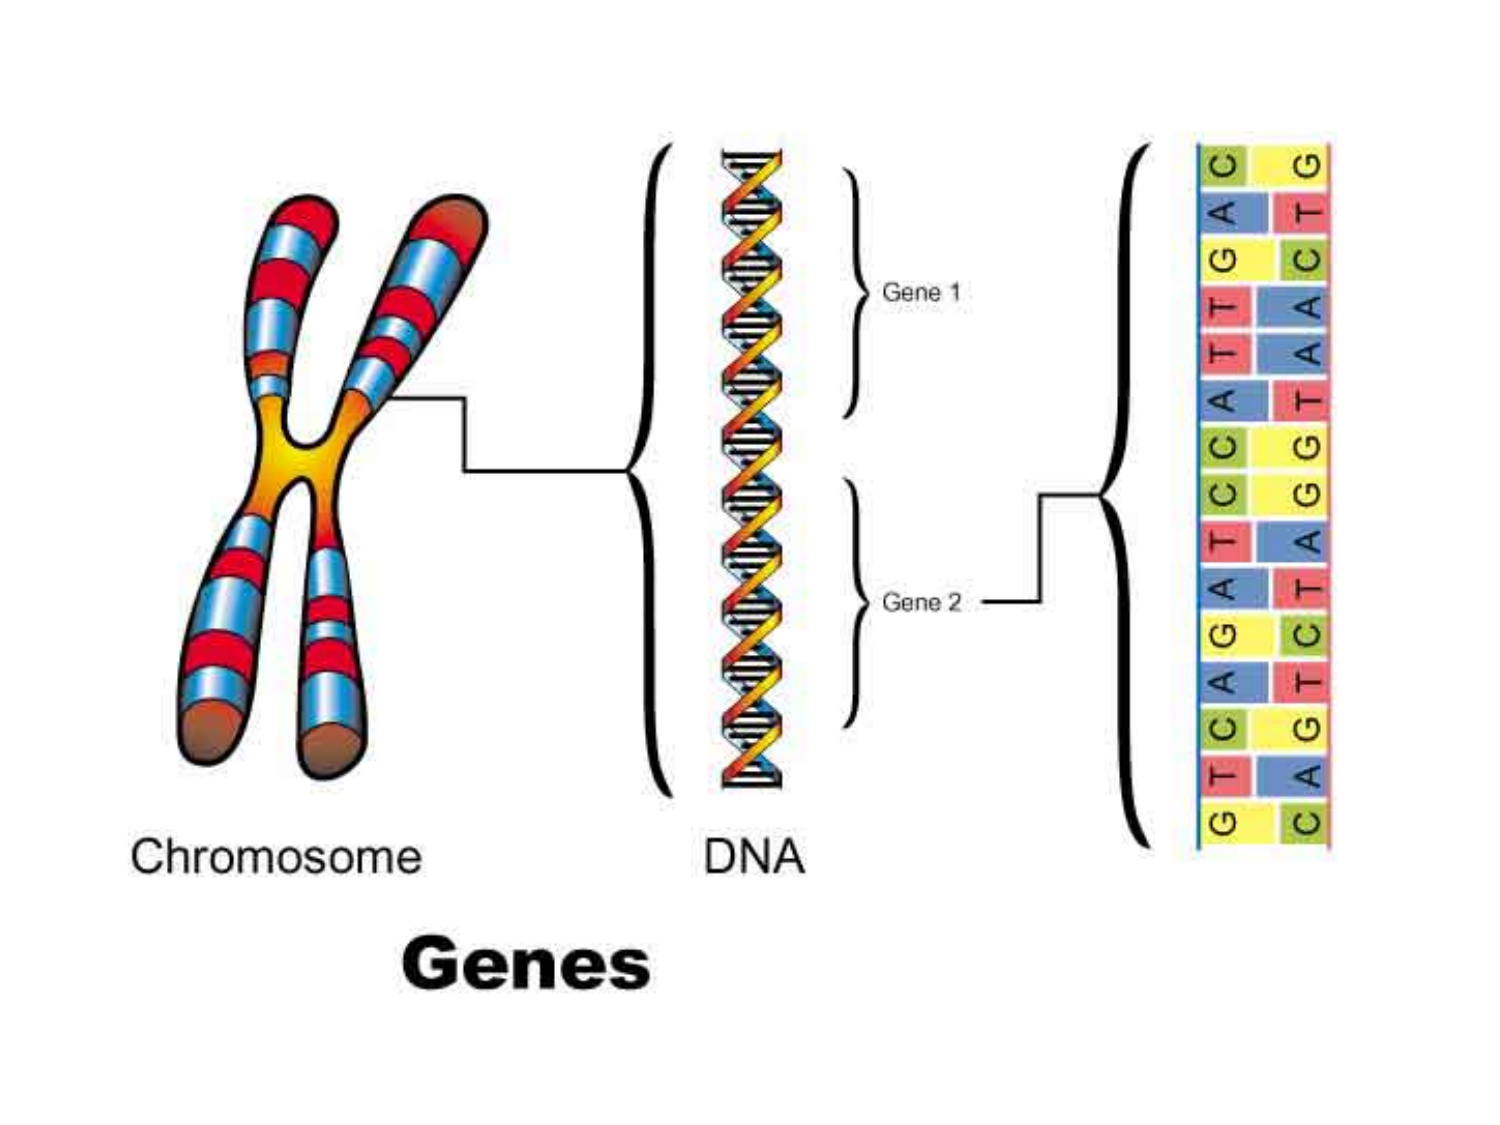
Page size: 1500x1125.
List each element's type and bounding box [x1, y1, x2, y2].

list [112, 99, 1354, 1031]
